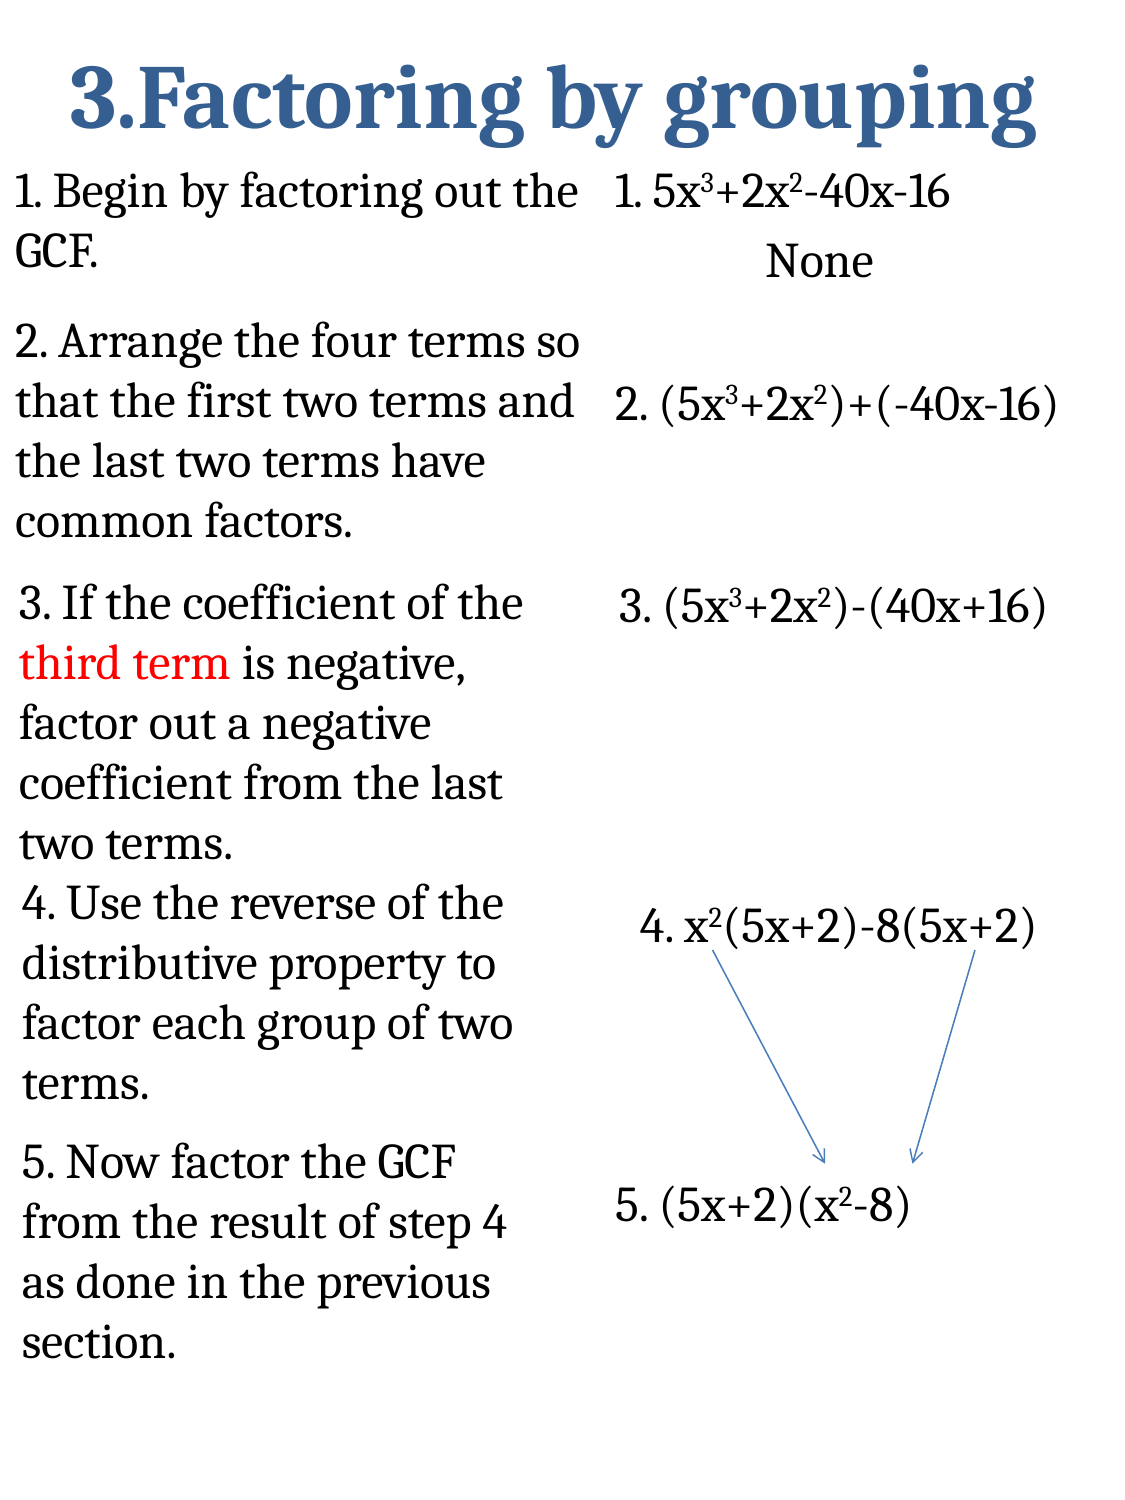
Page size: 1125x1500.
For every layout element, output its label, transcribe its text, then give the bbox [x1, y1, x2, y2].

text_box 3. (5x3+2x2)-(40x+16) [604, 564, 1125, 651]
text_box 5. Now factor the GCF from the result of step 4 as done in the previous section. [7, 1121, 570, 1376]
text_box 1. 5x3+2x2-40x-16 None [599, 149, 1125, 300]
list 1. Begin by factoring out the GCF. [0, 150, 599, 288]
text_box 5. (5x+2)(x2-8) [599, 1163, 975, 1249]
text_box 4. Use the reverse of the distributive property to factor each group of two terms. [7, 862, 570, 1118]
title 3.Factoring by grouping [55, 3, 1125, 150]
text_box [712, 949, 976, 1164]
text_box 3. If the coefficient of the third term is negative, factor out a negative coefficient from the last two terms. [4, 562, 567, 878]
text_box 2. Arrange the four terms so that the first two terms and the last two terms have common factors. [0, 300, 625, 563]
text_box 2. (5x3+2x2)+(-40x-16) [599, 362, 1125, 450]
text_box 4. x2(5x+2)-8(5x+2) [624, 884, 1086, 975]
